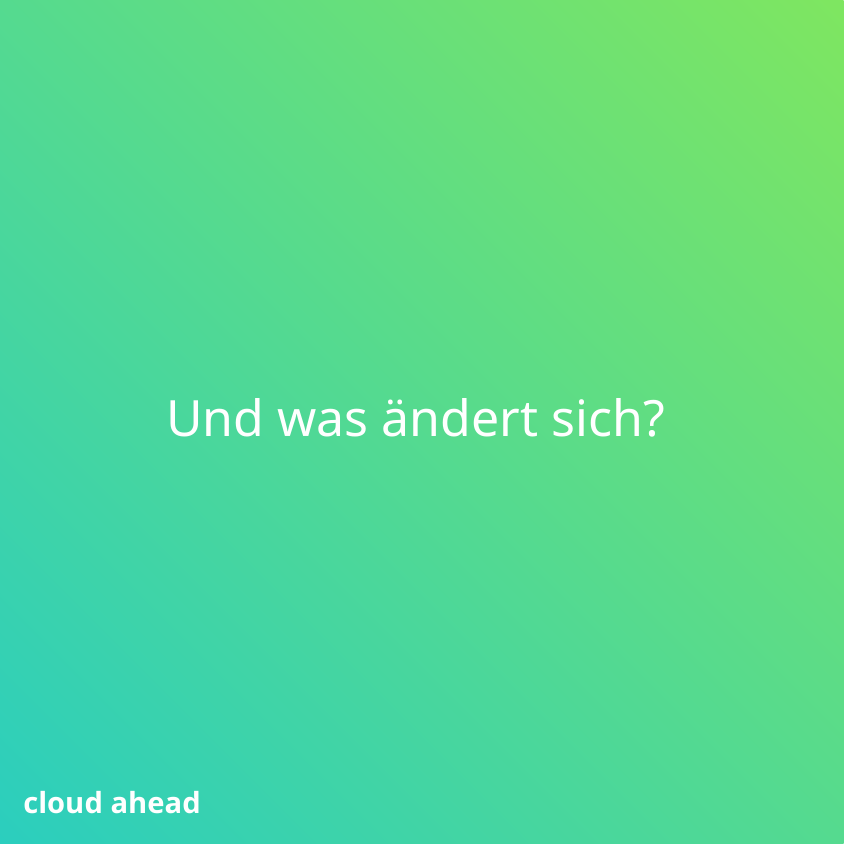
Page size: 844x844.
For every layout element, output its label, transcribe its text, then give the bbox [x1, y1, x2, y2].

text_box Und was ändert sich? [80, 84, 752, 748]
